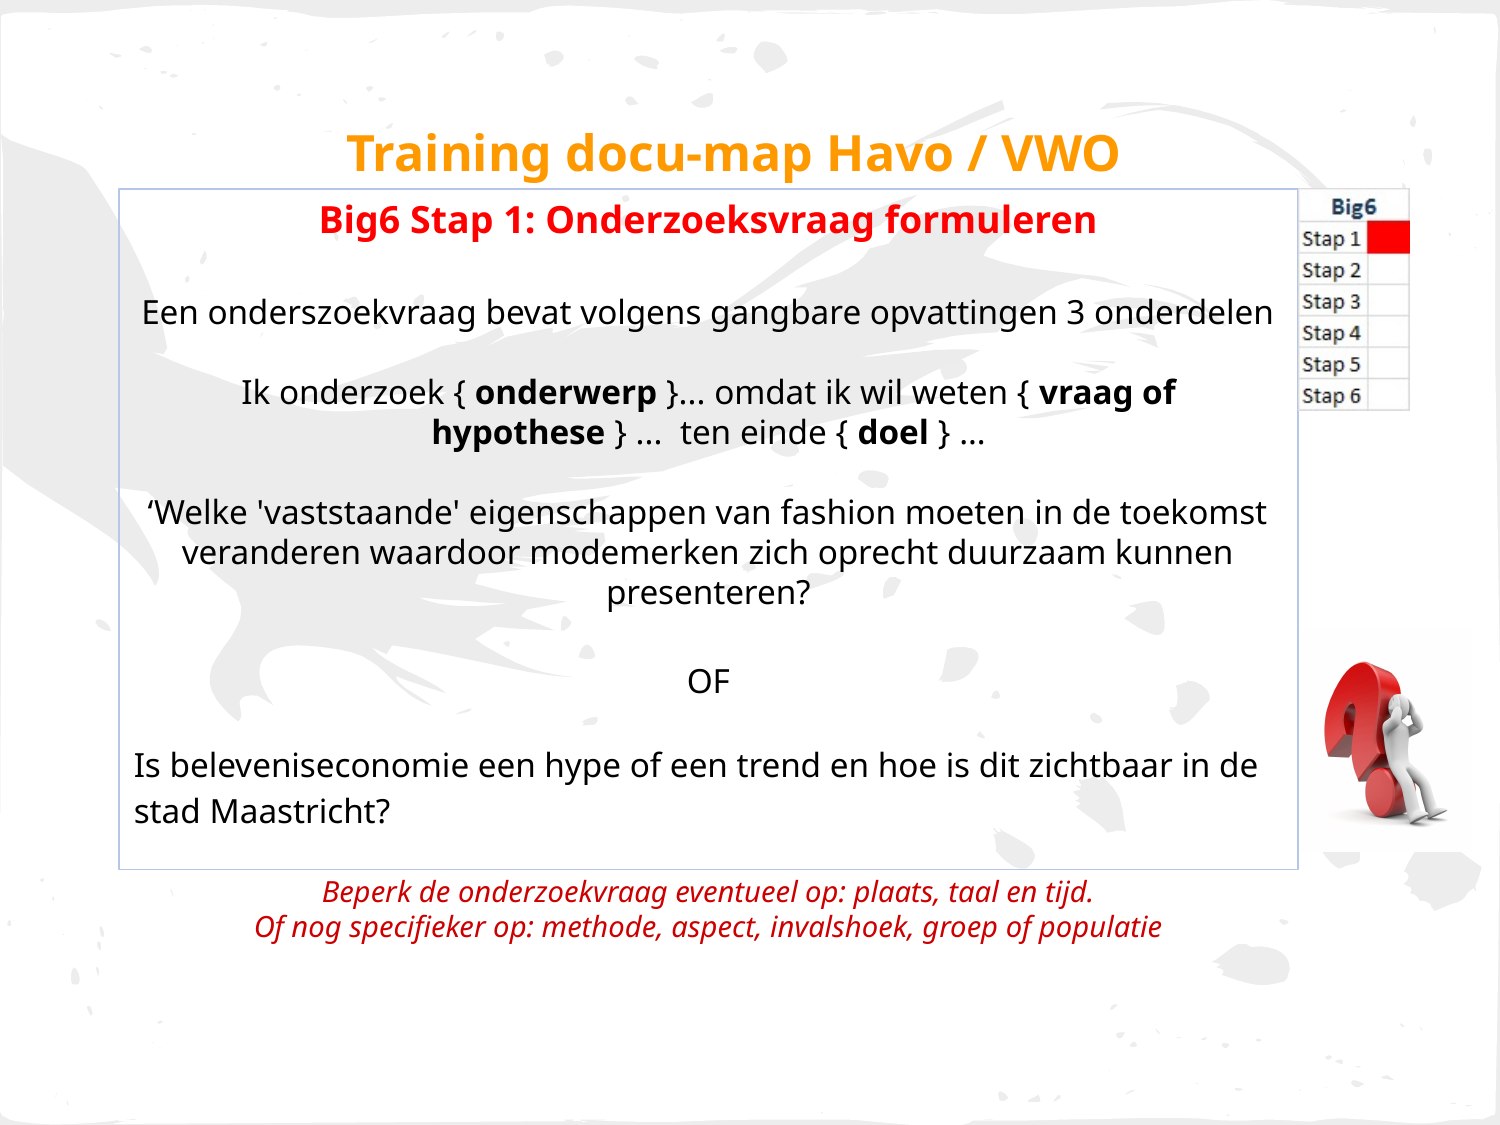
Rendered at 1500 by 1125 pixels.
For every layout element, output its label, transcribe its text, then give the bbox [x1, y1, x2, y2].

title Training docu-map Havo / VWO [59, 47, 1410, 189]
list Big6 Stap 1: Onderzoeksvraag formuleren Een onderszoekvraag bevat volgens gangbare opvattingen 3 onderdelen Ik onderzoek { onderwerp }... omdat ik wil weten { vraag of hypothese } ... ten einde { doel } … ‘Welke 'vaststaande' eigenschappen van fashion moeten in de toekomst veranderen waardoor modemerken zich oprecht duurzaam kunnen presenteren? OF Is beleveniseconomie een hype of een trend en hoe is dit zichtbaar in de stad Maastricht? Beperk de onderzoekvraag eventueel op: plaats, taal en tijd. Of nog specifieker op: methode, aspect, invalshoek, groep of populatie [118, 188, 1299, 870]
picture [1298, 629, 1472, 852]
picture [1298, 188, 1410, 411]
